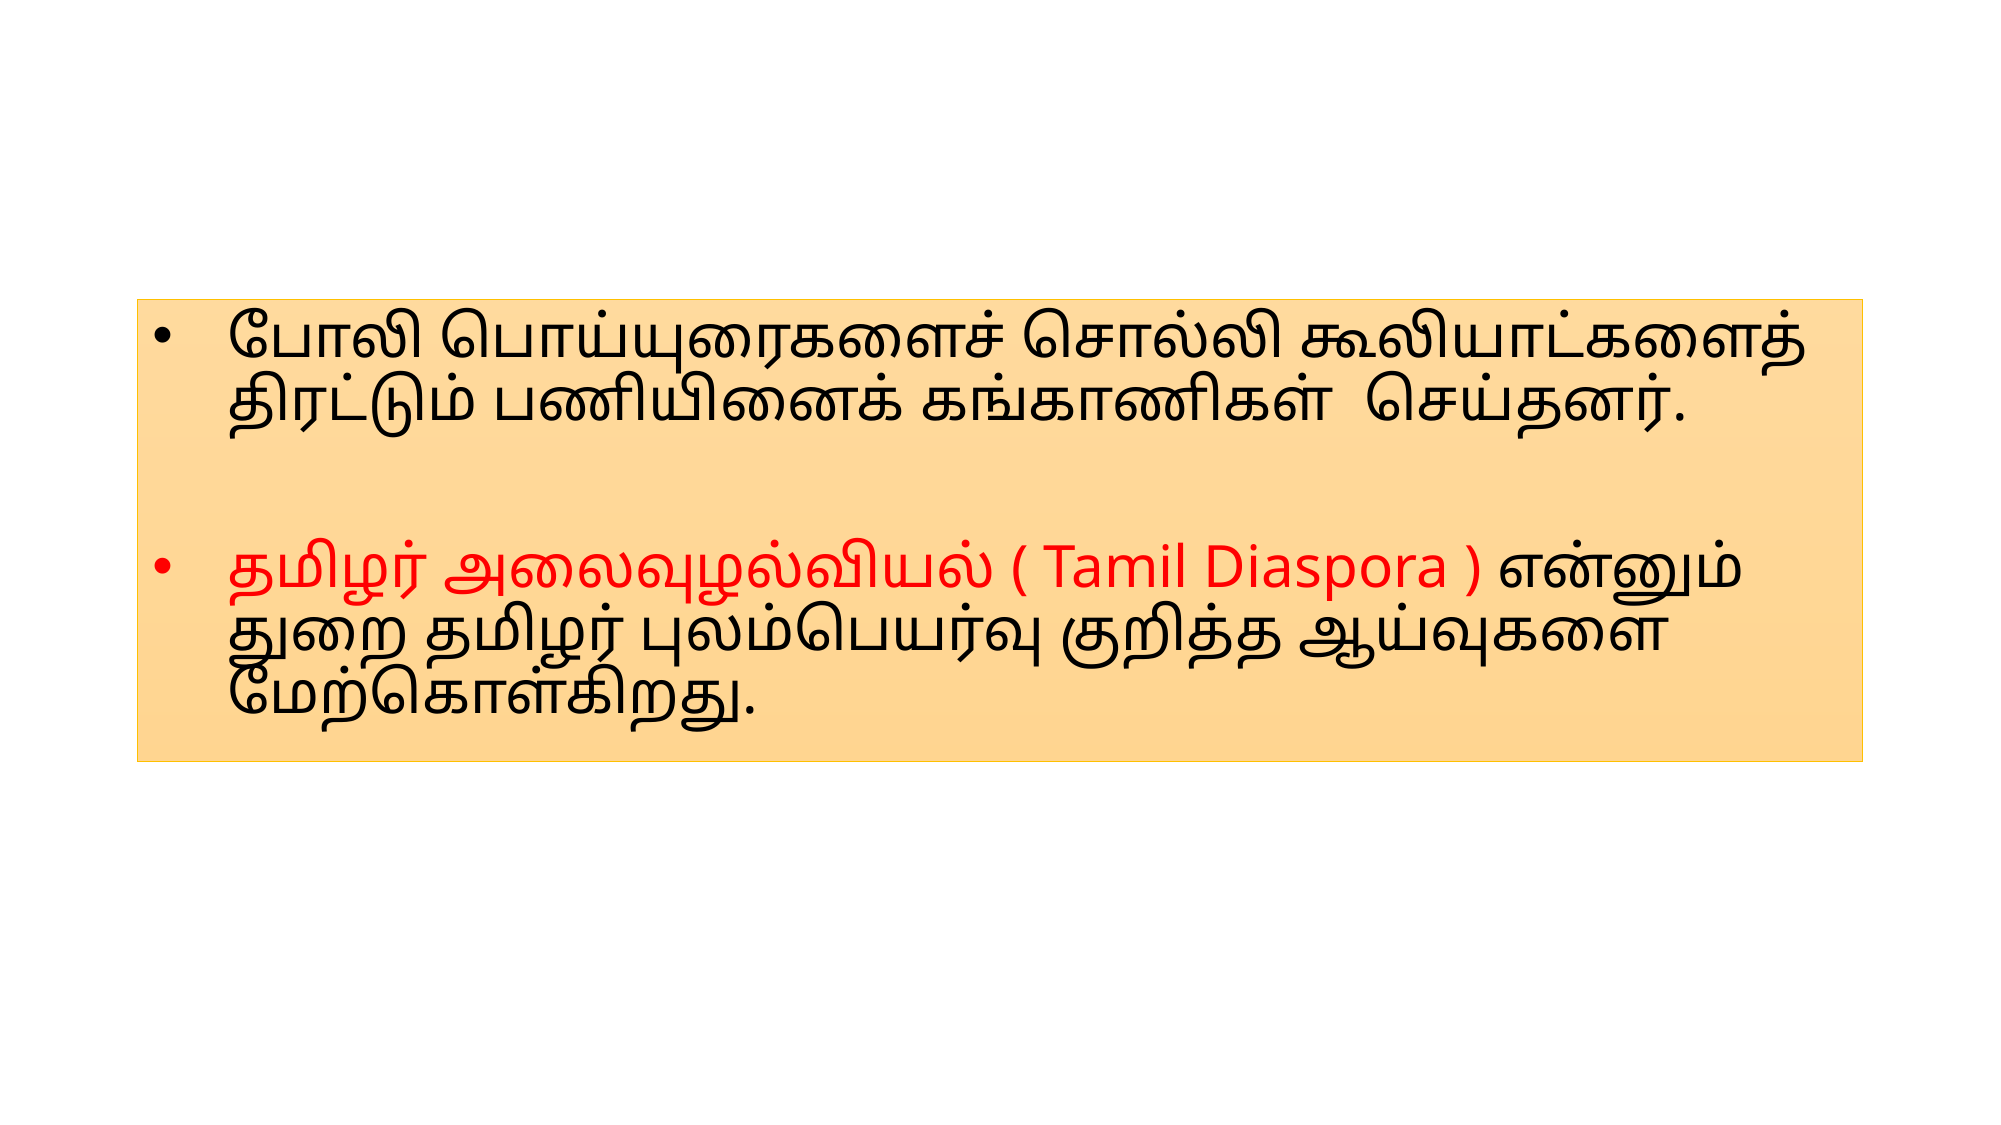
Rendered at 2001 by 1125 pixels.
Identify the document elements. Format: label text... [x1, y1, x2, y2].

list போலி பொய்யுரைகளைச் சொல்லி கூலியாட்களைத் திரட்டும் பணியினைக் கங்காணிகள் செய்தனர். தமிழர் அலைவுழல்வியல் ( Tamil Diaspora ) என்னும் துறை தமிழர் புலம்பெயர்வு குறித்த ஆய்வுகளை மேற்கொள்கிறது. [137, 299, 1863, 762]
